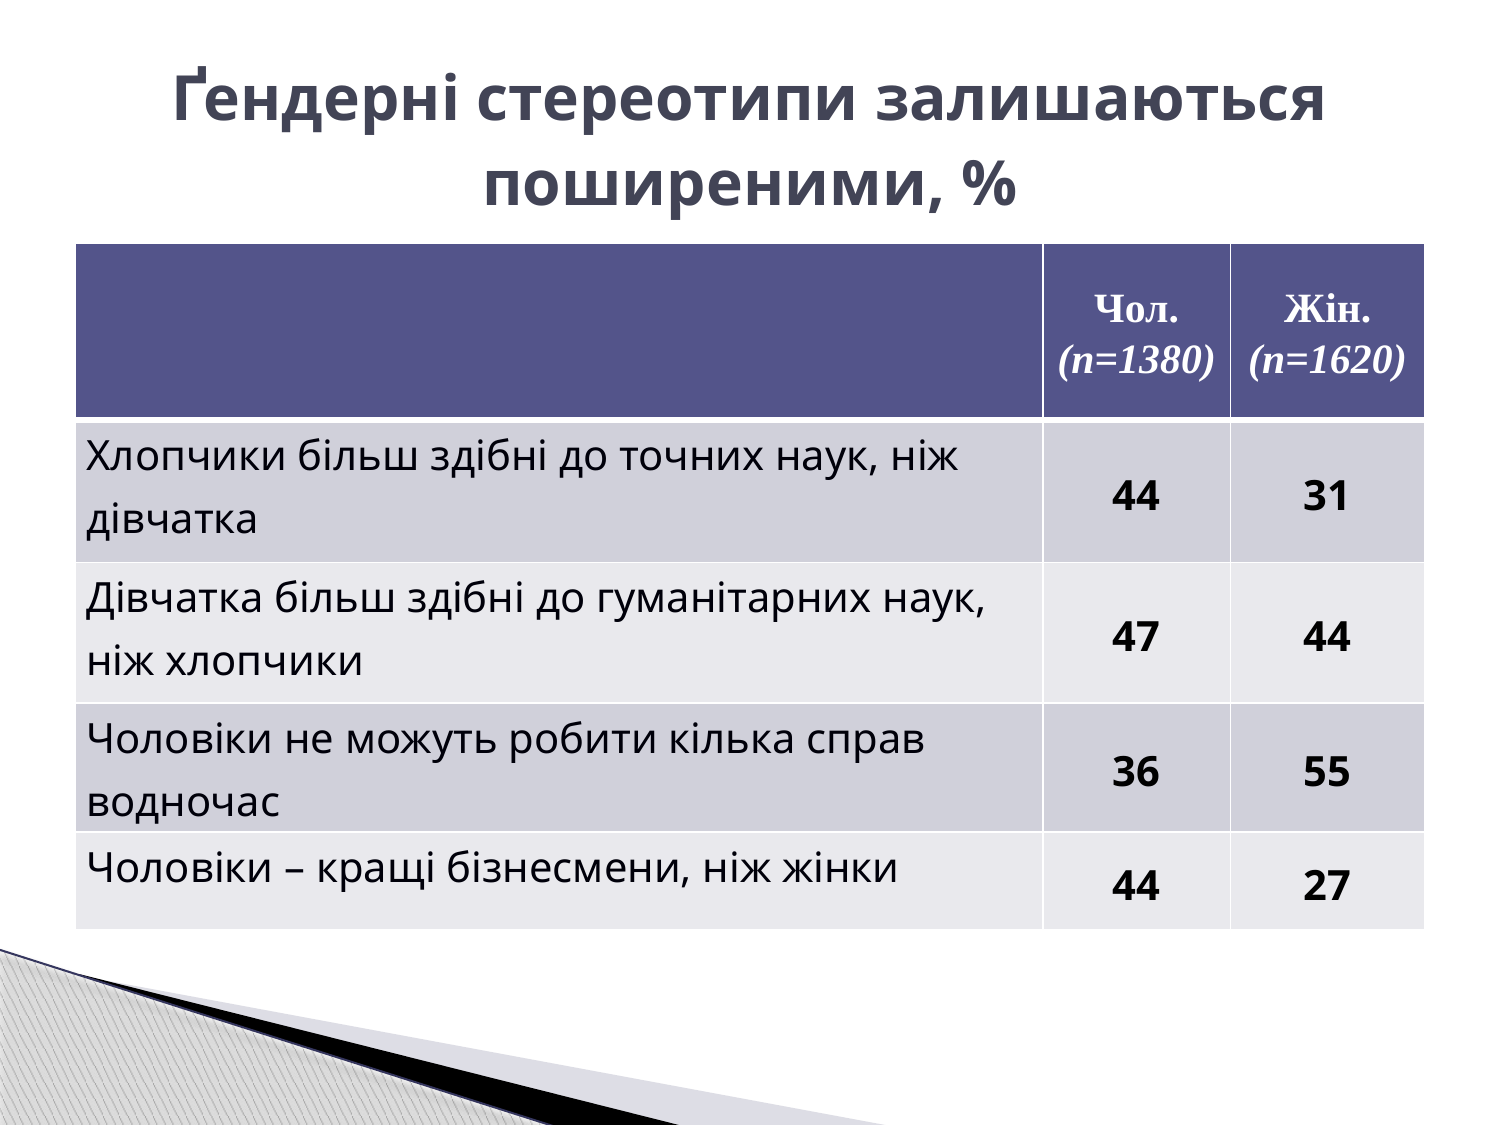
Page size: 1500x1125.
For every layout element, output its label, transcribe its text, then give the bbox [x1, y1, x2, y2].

table_cell 47 [1044, 563, 1230, 702]
table_cell 31 [1231, 423, 1424, 562]
table_cell Хлопчики більш здібні до точних наук, ніж дівчатка [76, 423, 1042, 562]
table_cell 36 [1044, 704, 1230, 831]
table_header Чол. (n=1380) [1044, 244, 1230, 417]
table_cell 44 [1044, 423, 1230, 562]
table_cell Дівчатка більш здібні до гуманітарних наук, ніж хлопчики [76, 563, 1042, 702]
table_cell 27 [1231, 833, 1424, 929]
table_cell Чоловіки не можуть робити кілька справ водночас [76, 704, 1042, 831]
table_header [76, 244, 1042, 417]
table_cell Чоловіки – кращі бізнесмени, ніж жінки [76, 833, 1042, 929]
title Ґендерні стереотипи залишаються поширеними, % [75, 45, 1425, 233]
table_cell 55 [1231, 704, 1424, 831]
table_cell 44 [1044, 833, 1230, 929]
table_cell 44 [1231, 563, 1424, 702]
table_header Жін. (n=1620) [1231, 244, 1424, 417]
